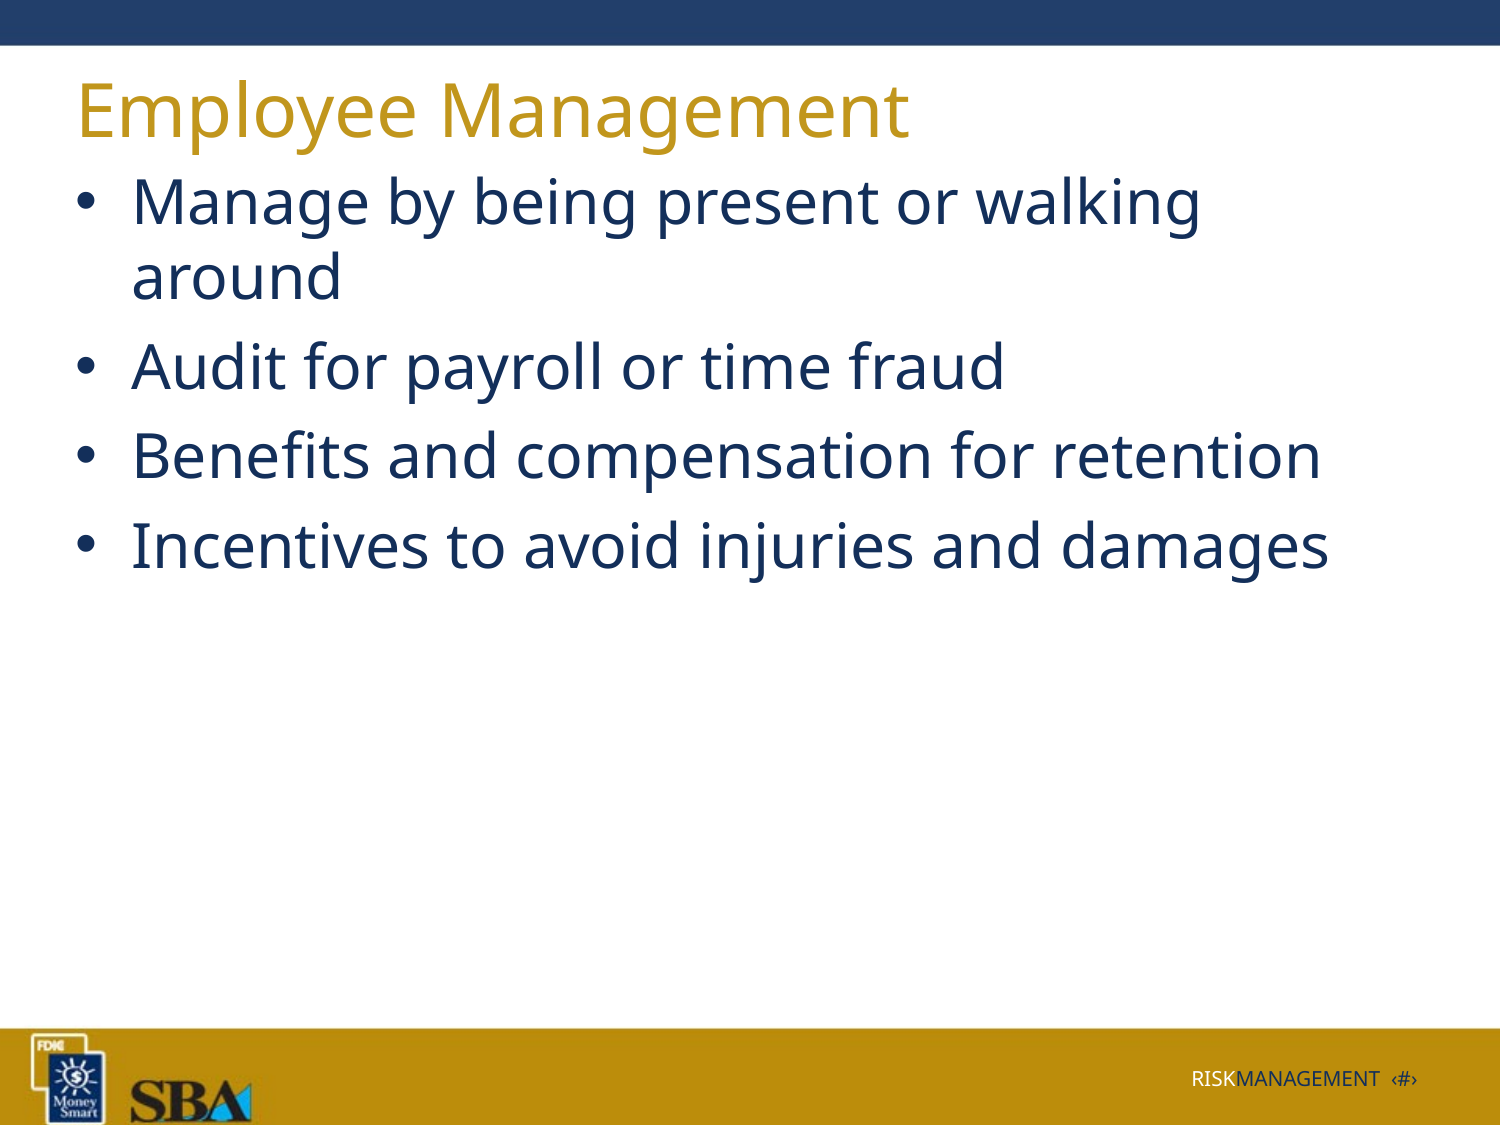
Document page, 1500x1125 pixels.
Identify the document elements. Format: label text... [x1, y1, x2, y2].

list Manage by being present or walking around Audit for payroll or time fraud Benefits and compensation for retention Incentives to avoid injuries and damages [74, 161, 1426, 863]
title Employee Management [74, 61, 1426, 161]
picture [0, 0, 1500, 1125]
